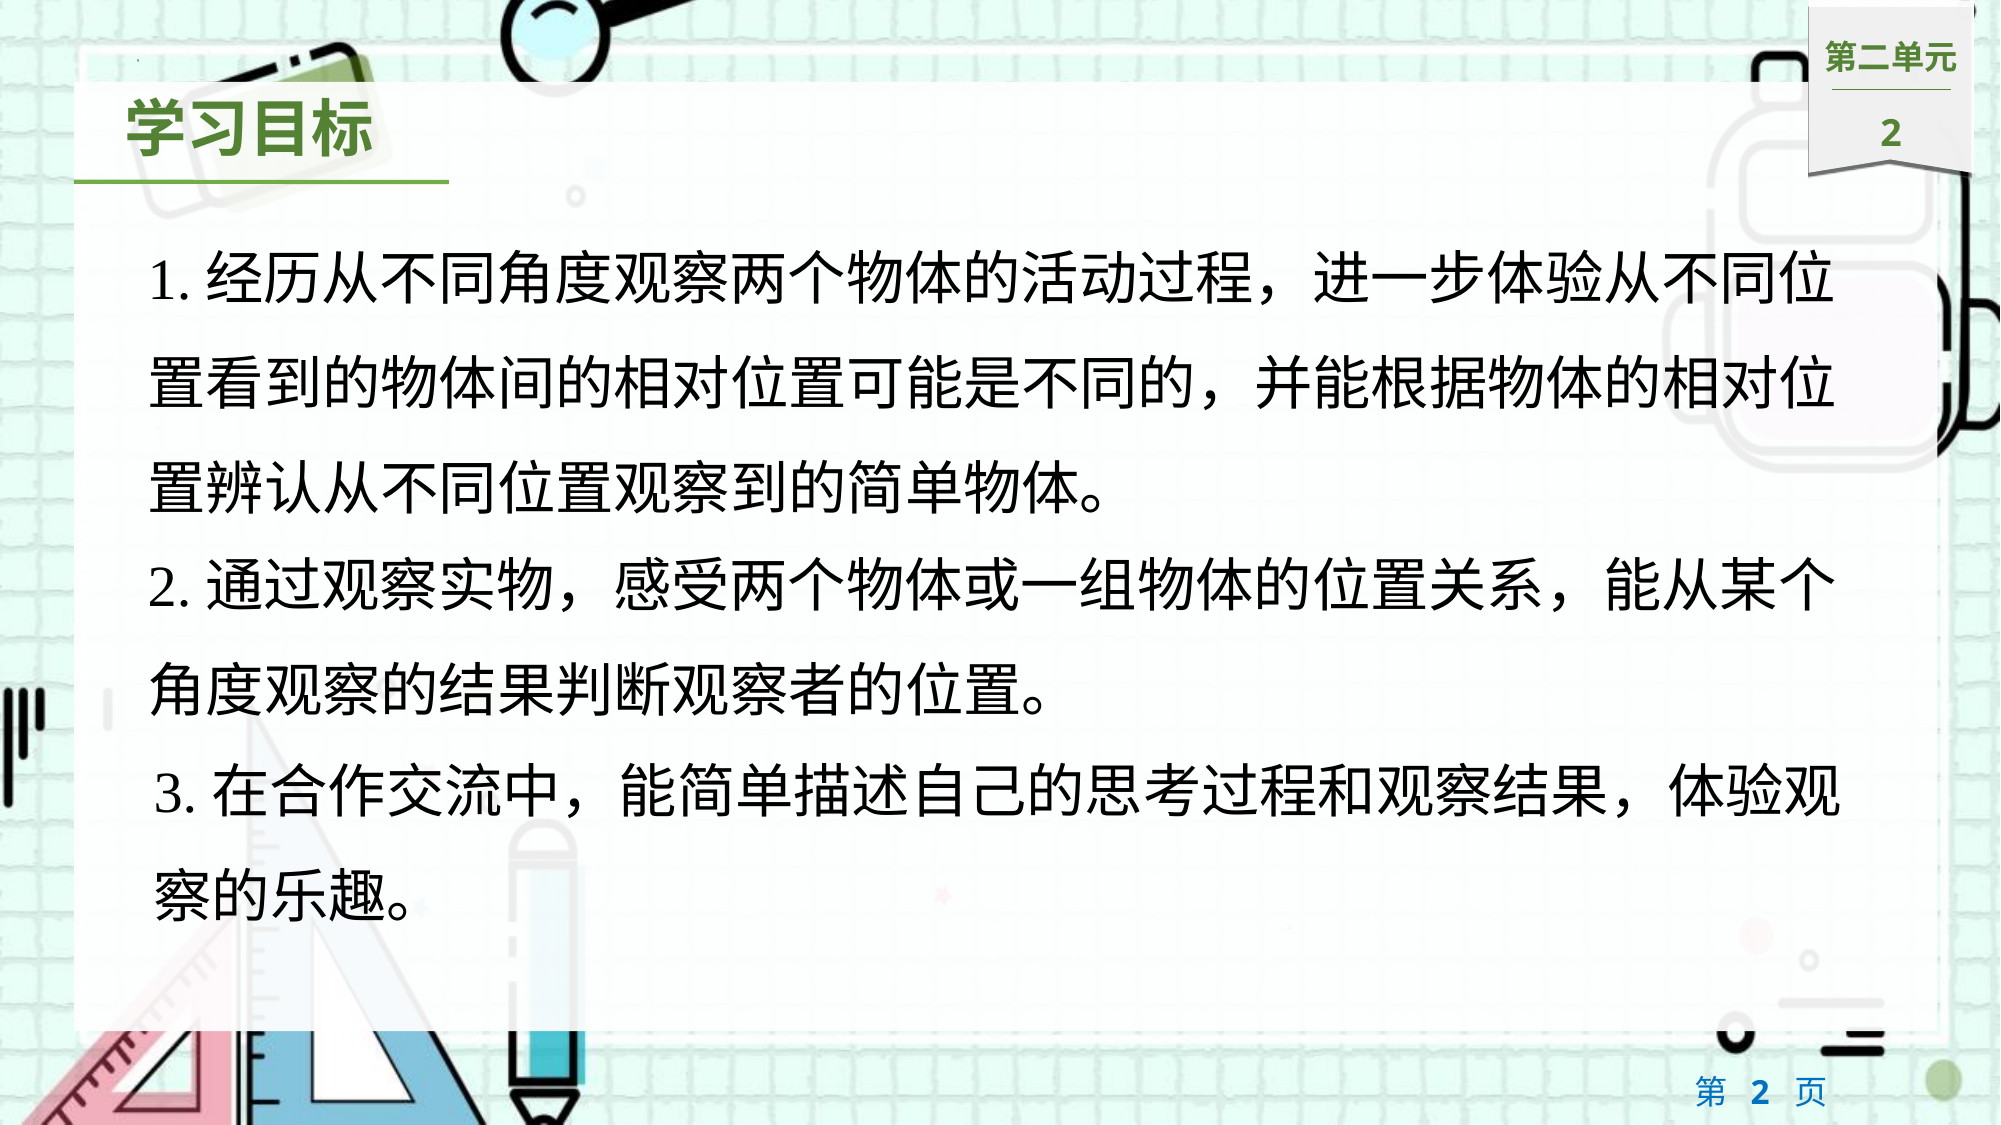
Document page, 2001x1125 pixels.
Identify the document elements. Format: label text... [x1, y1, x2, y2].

text_box 3.在合作交流中，能简单描述自己的思考过程和观察结果，体验观察的乐趣。 [153, 719, 1859, 930]
text_box 2.通过观察实物，感受两个物体或一组物体的位置关系，能从某个角度观察的结果判断观察者的位置。 [147, 512, 1853, 723]
picture [0, 0, 2000, 1125]
picture [1938, 168, 1971, 176]
text_box 1.经历从不同角度观察两个物体的活动过程，进一步体验从不同位置看到的物体间的相对位置可能是不同的，并能根据物体的相对位置辨认从不同位置观察到的简单物体。 [147, 206, 1853, 512]
